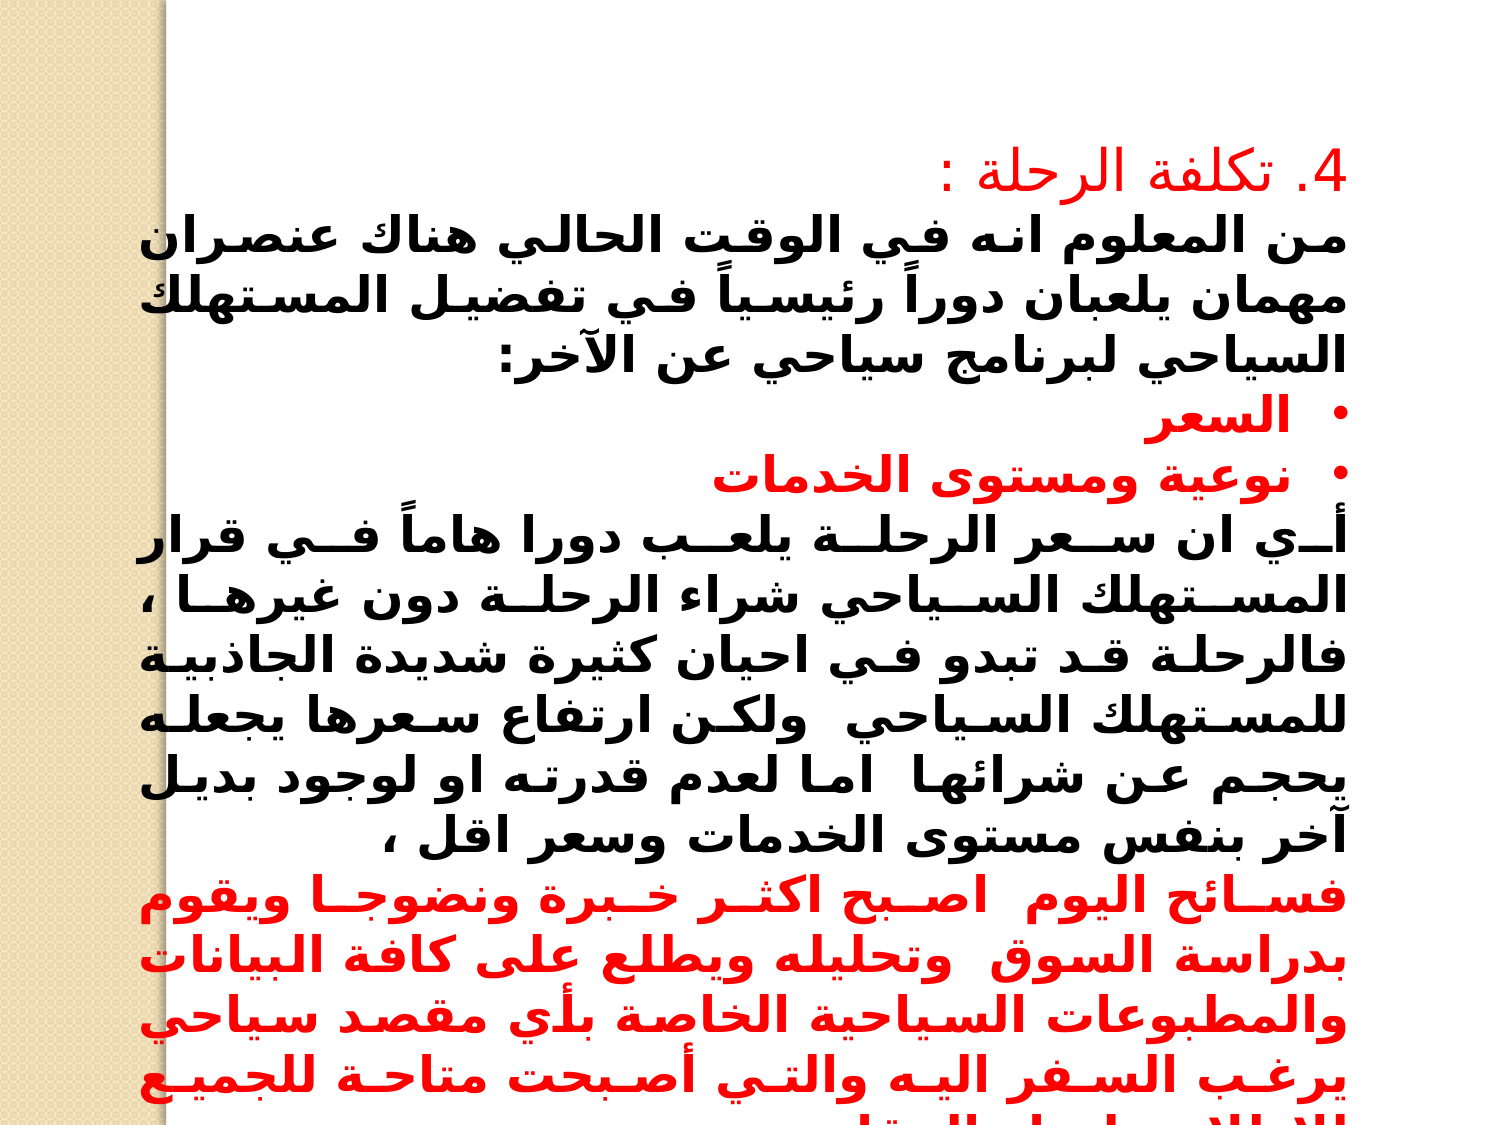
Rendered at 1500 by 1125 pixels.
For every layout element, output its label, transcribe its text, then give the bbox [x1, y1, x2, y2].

text_box 4. تكلفة الرحلة : من المعلوم انه في الوقت الحالي هناك عنصران مهمان يلعبان دوراً رئيسياً في تفضيل المستهلك السياحي لبرنامج سياحي عن الآخر: السعر نوعية ومستوى الخدمات أي ان سعر الرحلة يلعب دورا هاماً في قرار المستهلك السياحي شراء الرحلة دون غيرها ، فالرحلة قد تبدو في احيان كثيرة شديدة الجاذبية للمستهلك السياحي ولكن ارتفاع سعرها يجعله يحجم عن شرائها اما لعدم قدرته او لوجود بديل آخر بنفس مستوى الخدمات وسعر اقل ، فسائح اليوم اصبح اكثر خبرة ونضوجا ويقوم بدراسة السوق وتحليله ويطلع على كافة البيانات والمطبوعات السياحية الخاصة بأي مقصد سياحي يرغب السفر اليه والتي أصبحت متاحة للجميع للاطلاع عليها والمقارنة. [123, 125, 1365, 1125]
